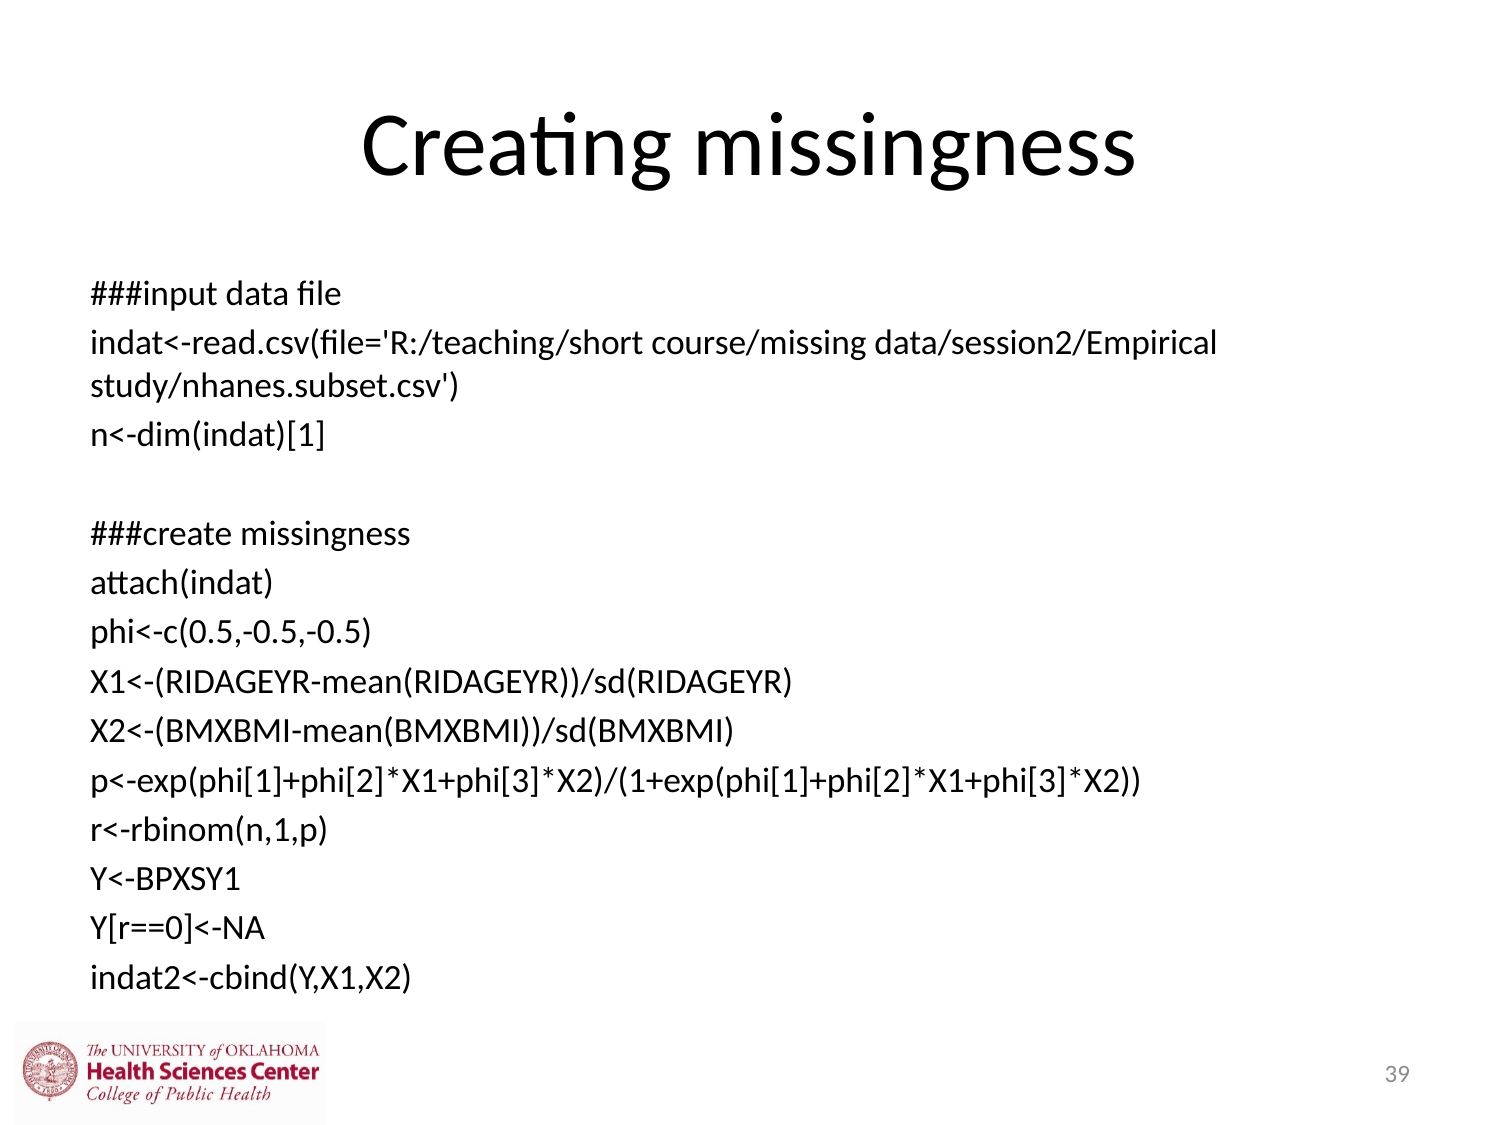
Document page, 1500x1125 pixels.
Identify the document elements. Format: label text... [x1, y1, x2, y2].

picture [15, 1022, 325, 1125]
slide_number 39 [1074, 1042, 1425, 1103]
list ###input data file indat<-read.csv(file='R:/teaching/short course/missing data/session2/Empirical study/nhanes.subset.csv') n<-dim(indat)[1] ###create missingness attach(indat) phi<-c(0.5,-0.5,-0.5) X1<-(RIDAGEYR-mean(RIDAGEYR))/sd(RIDAGEYR) X2<-(BMXBMI-mean(BMXBMI))/sd(BMXBMI) p<-exp(phi[1]+phi[2]*X1+phi[3]*X2)/(1+exp(phi[1]+phi[2]*X1+phi[3]*X2)) r<-rbinom(n,1,p) Y<-BPXSY1 Y[r==0]<-NA indat2<-cbind(Y,X1,X2) [75, 262, 1425, 1005]
title Creating missingness [75, 45, 1425, 233]
